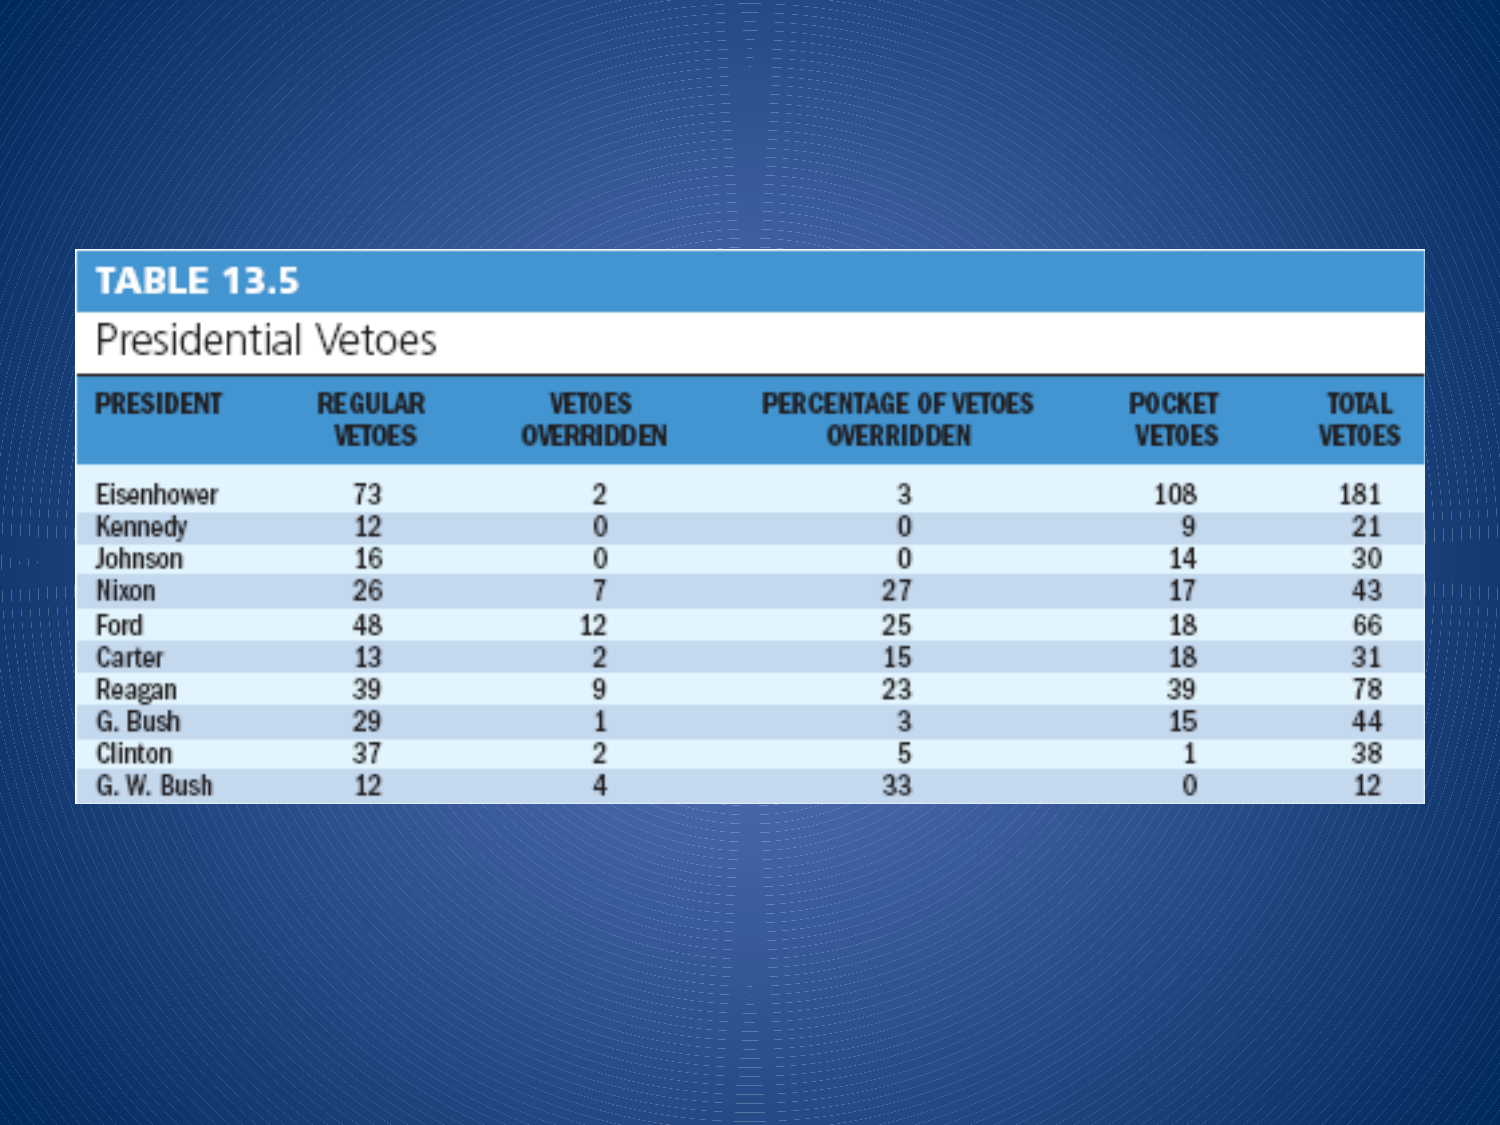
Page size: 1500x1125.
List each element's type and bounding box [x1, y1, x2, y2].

picture [74, 249, 1426, 805]
